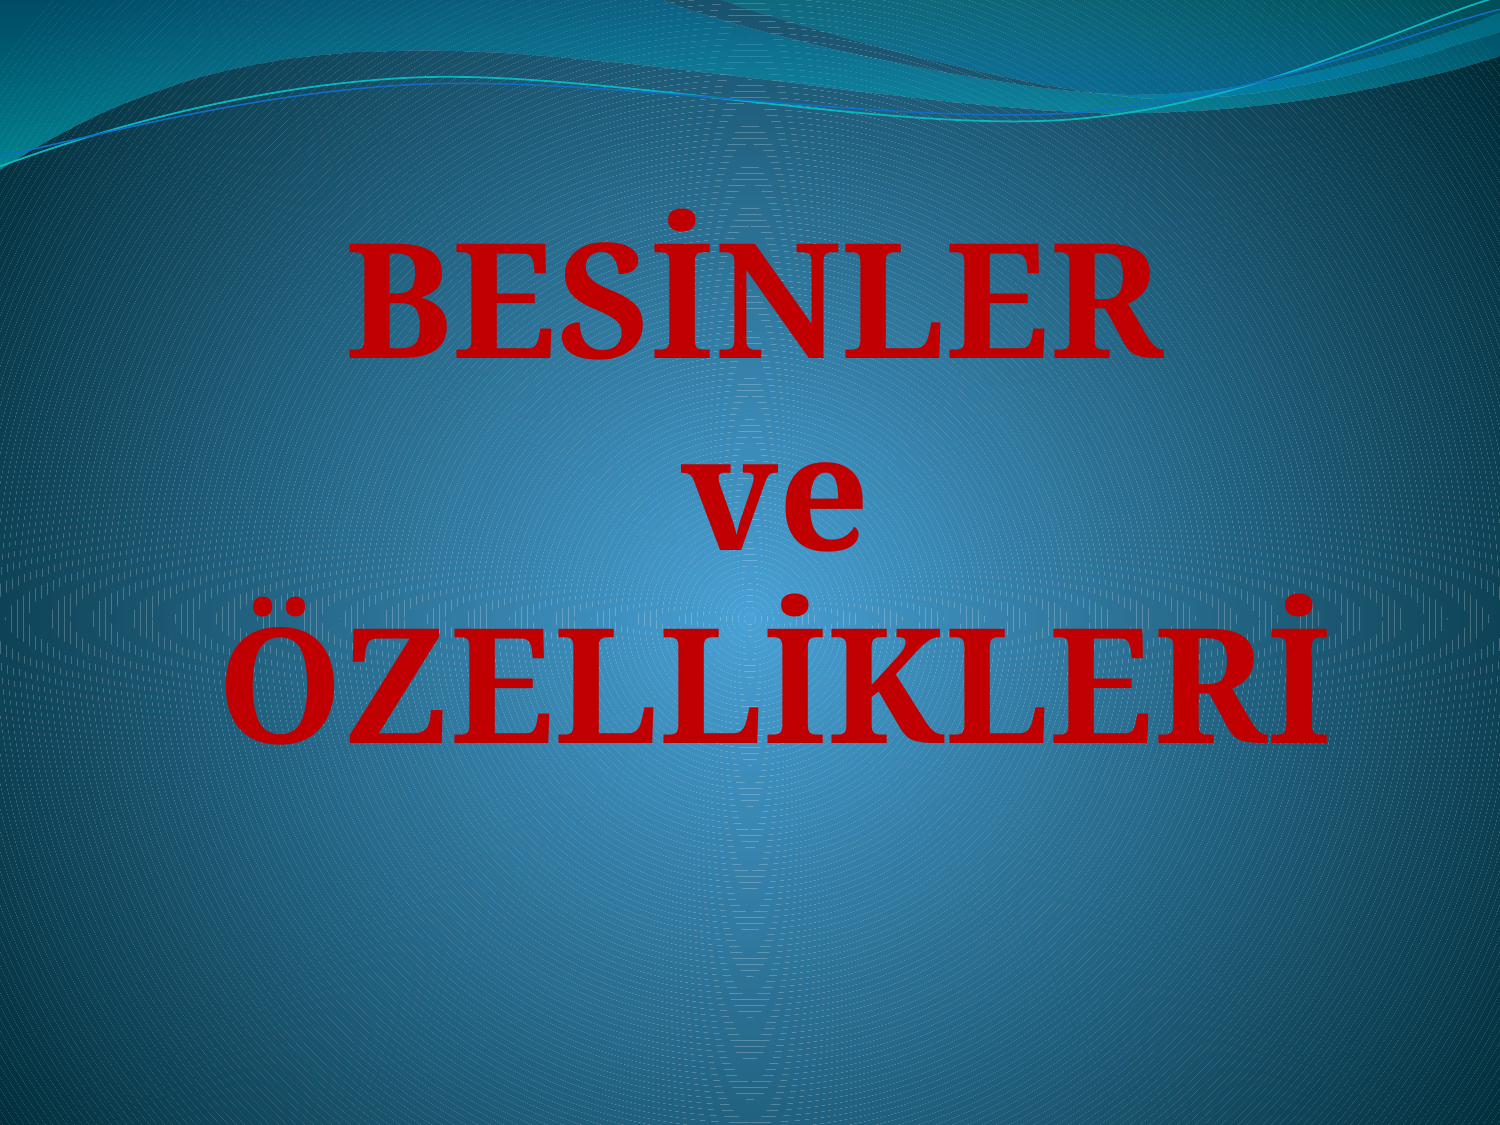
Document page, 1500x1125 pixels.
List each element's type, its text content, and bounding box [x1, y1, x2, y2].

title BESİNLER ve ÖZELLİKLERİ [112, 196, 1401, 776]
